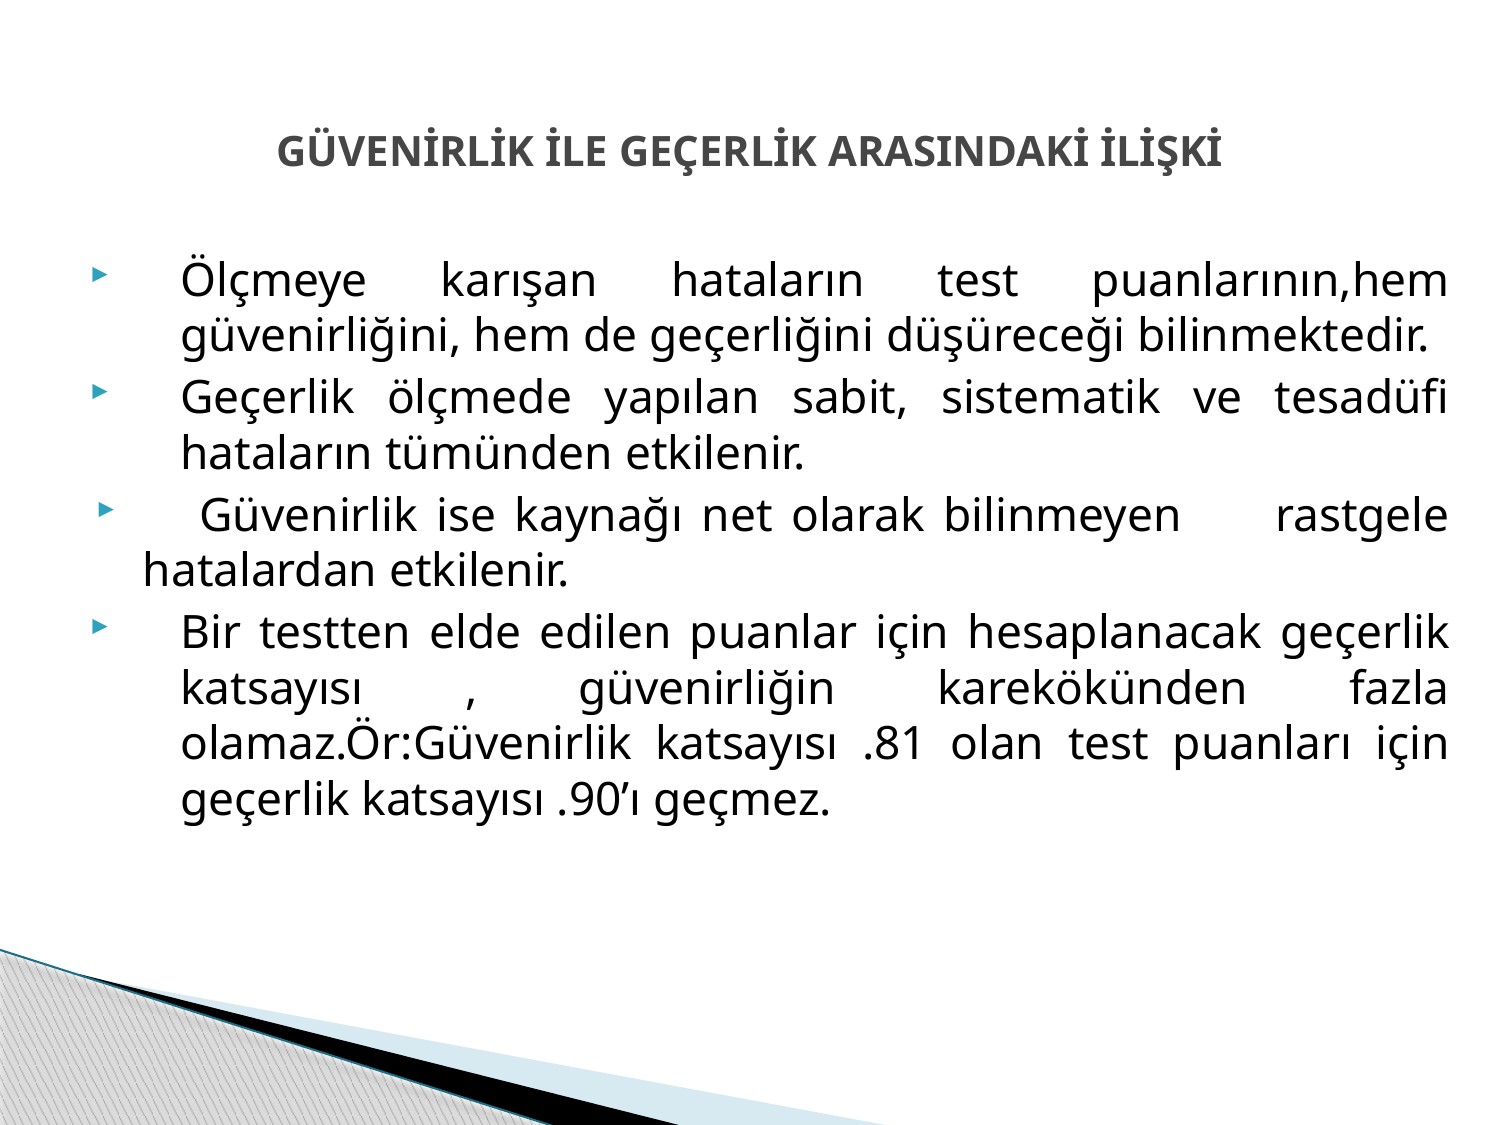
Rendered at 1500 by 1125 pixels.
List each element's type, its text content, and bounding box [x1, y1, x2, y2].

title GÜVENİRLİK İLE GEÇERLİK ARASINDAKİ İLİŞKİ [75, 117, 1425, 233]
list Ölçmeye karışan hataların test puanlarının,hem güvenirliğini, hem de geçerliğini düşüreceği bilinmektedir. Geçerlik ölçmede yapılan sabit, sistematik ve tesadüfi hataların tümünden etkilenir. Güvenirlik ise kaynağı net olarak bilinmeyen rastgele hatalardan etkilenir. Bir testten elde edilen puanlar için hesaplanacak geçerlik katsayısı , güvenirliğin karekökünden fazla olamaz.Ör:Güvenirlik katsayısı .81 olan test puanları için geçerlik katsayısı .90’ı geçmez. [75, 243, 1465, 938]
